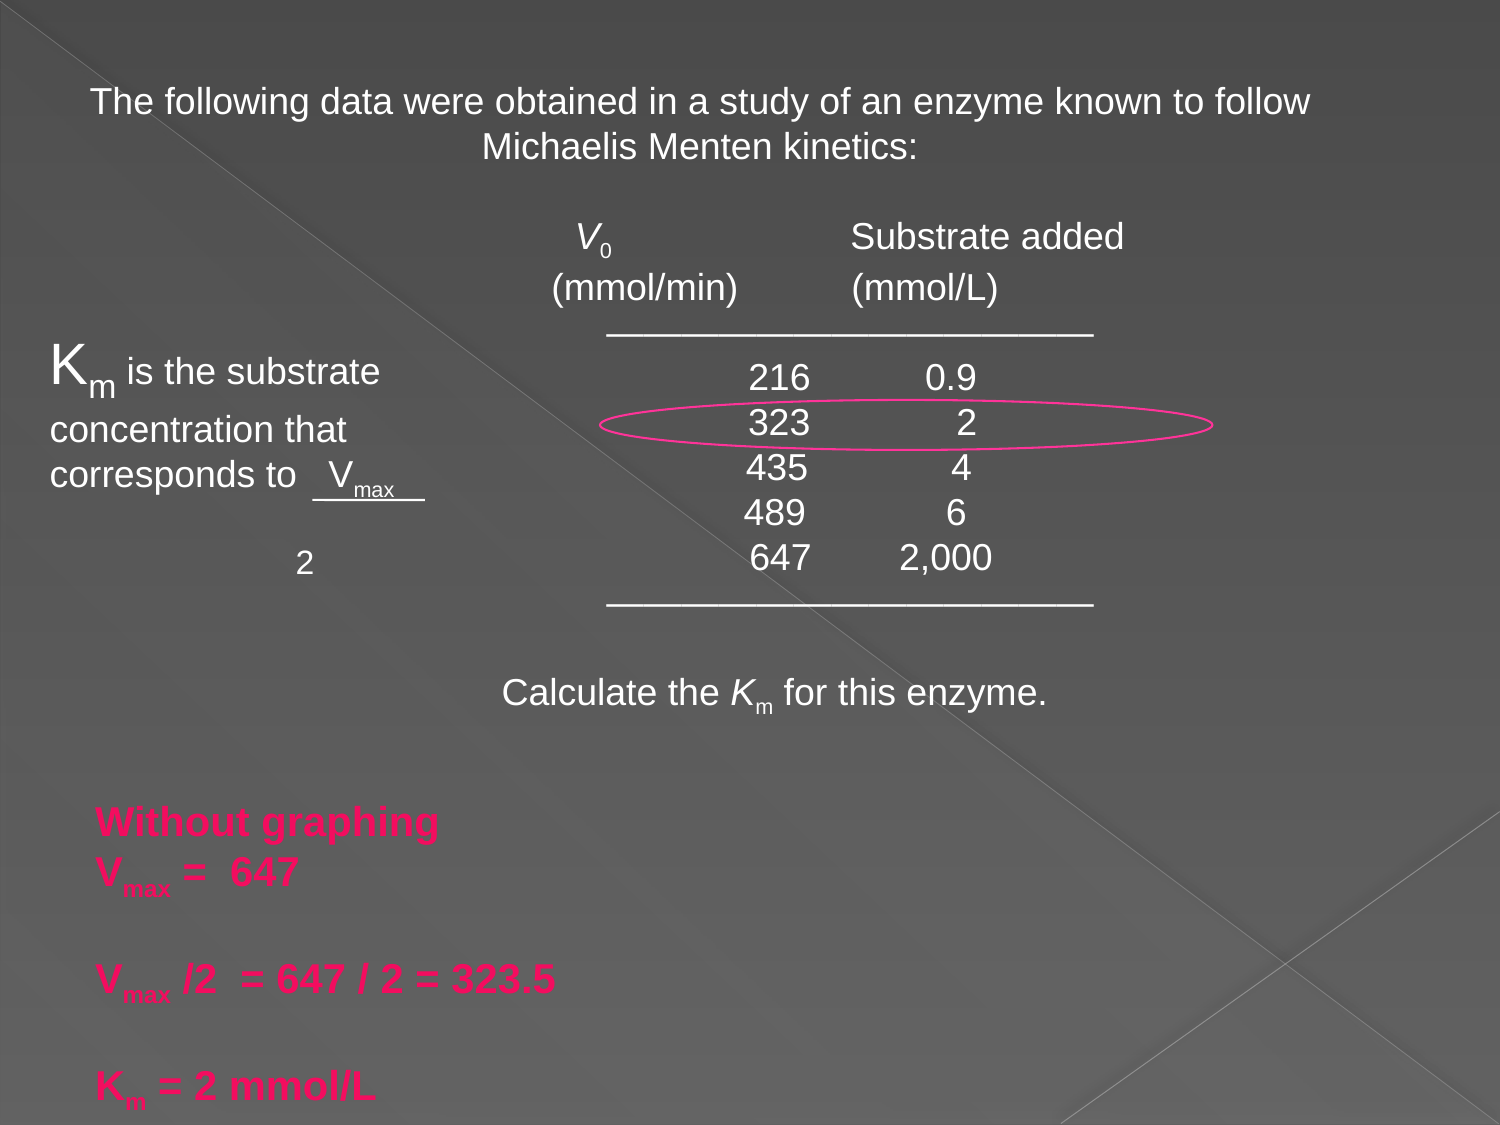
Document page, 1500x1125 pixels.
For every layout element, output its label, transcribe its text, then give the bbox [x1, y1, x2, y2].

text_box The following data were obtained in a study of an enzyme known to follow Michaelis Menten kinetics: V0 Substrate added (mmol/min) (mmol/L) ————————————— 216 0.9 323 2 435 4 489 6 647 2,000 ————————————— Calculate the Km for this enzyme. [50, 69, 1350, 727]
text_box Without graphing Vmax = 647 Vmax /2 = 647 / 2 = 323.5 Km = 2 mmol/L [80, 787, 571, 1123]
text_box [599, 399, 1213, 450]
text_box Km is the substrate concentration that corresponds to Vmax 2 [34, 318, 563, 589]
